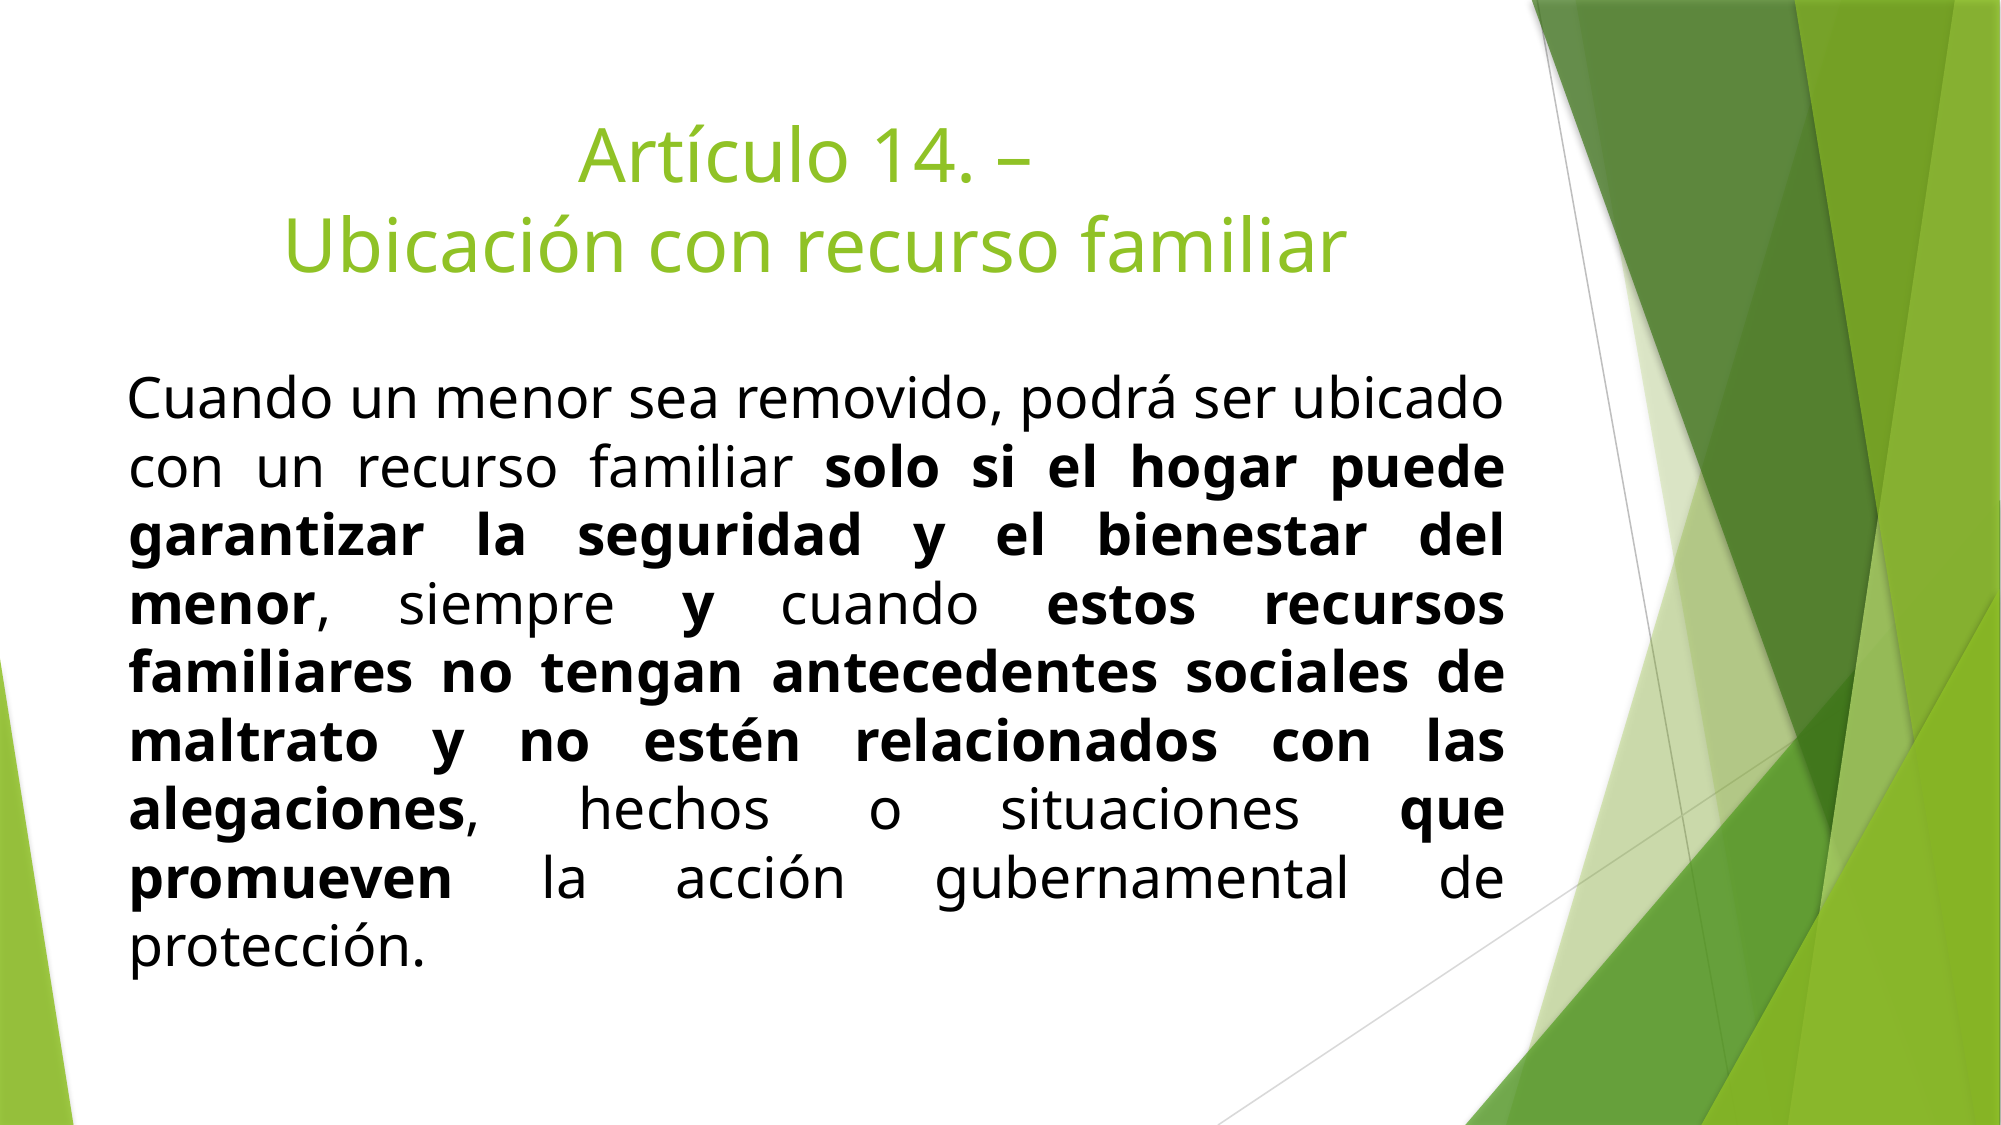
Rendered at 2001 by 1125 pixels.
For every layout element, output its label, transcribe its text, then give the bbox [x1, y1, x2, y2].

list Cuando un menor sea removido, podrá ser ubicado con un recurso familiar solo si el hogar puede garantizar la seguridad y el bienestar del menor, siempre y cuando estos recursos familiares no tengan antecedentes sociales de maltrato y no estén relacionados con las alegaciones, hechos o situaciones que promueven la acción gubernamental de protección. [111, 354, 1522, 992]
title Artículo 14. – Ubicación con recurso familiar [111, 99, 1522, 317]
